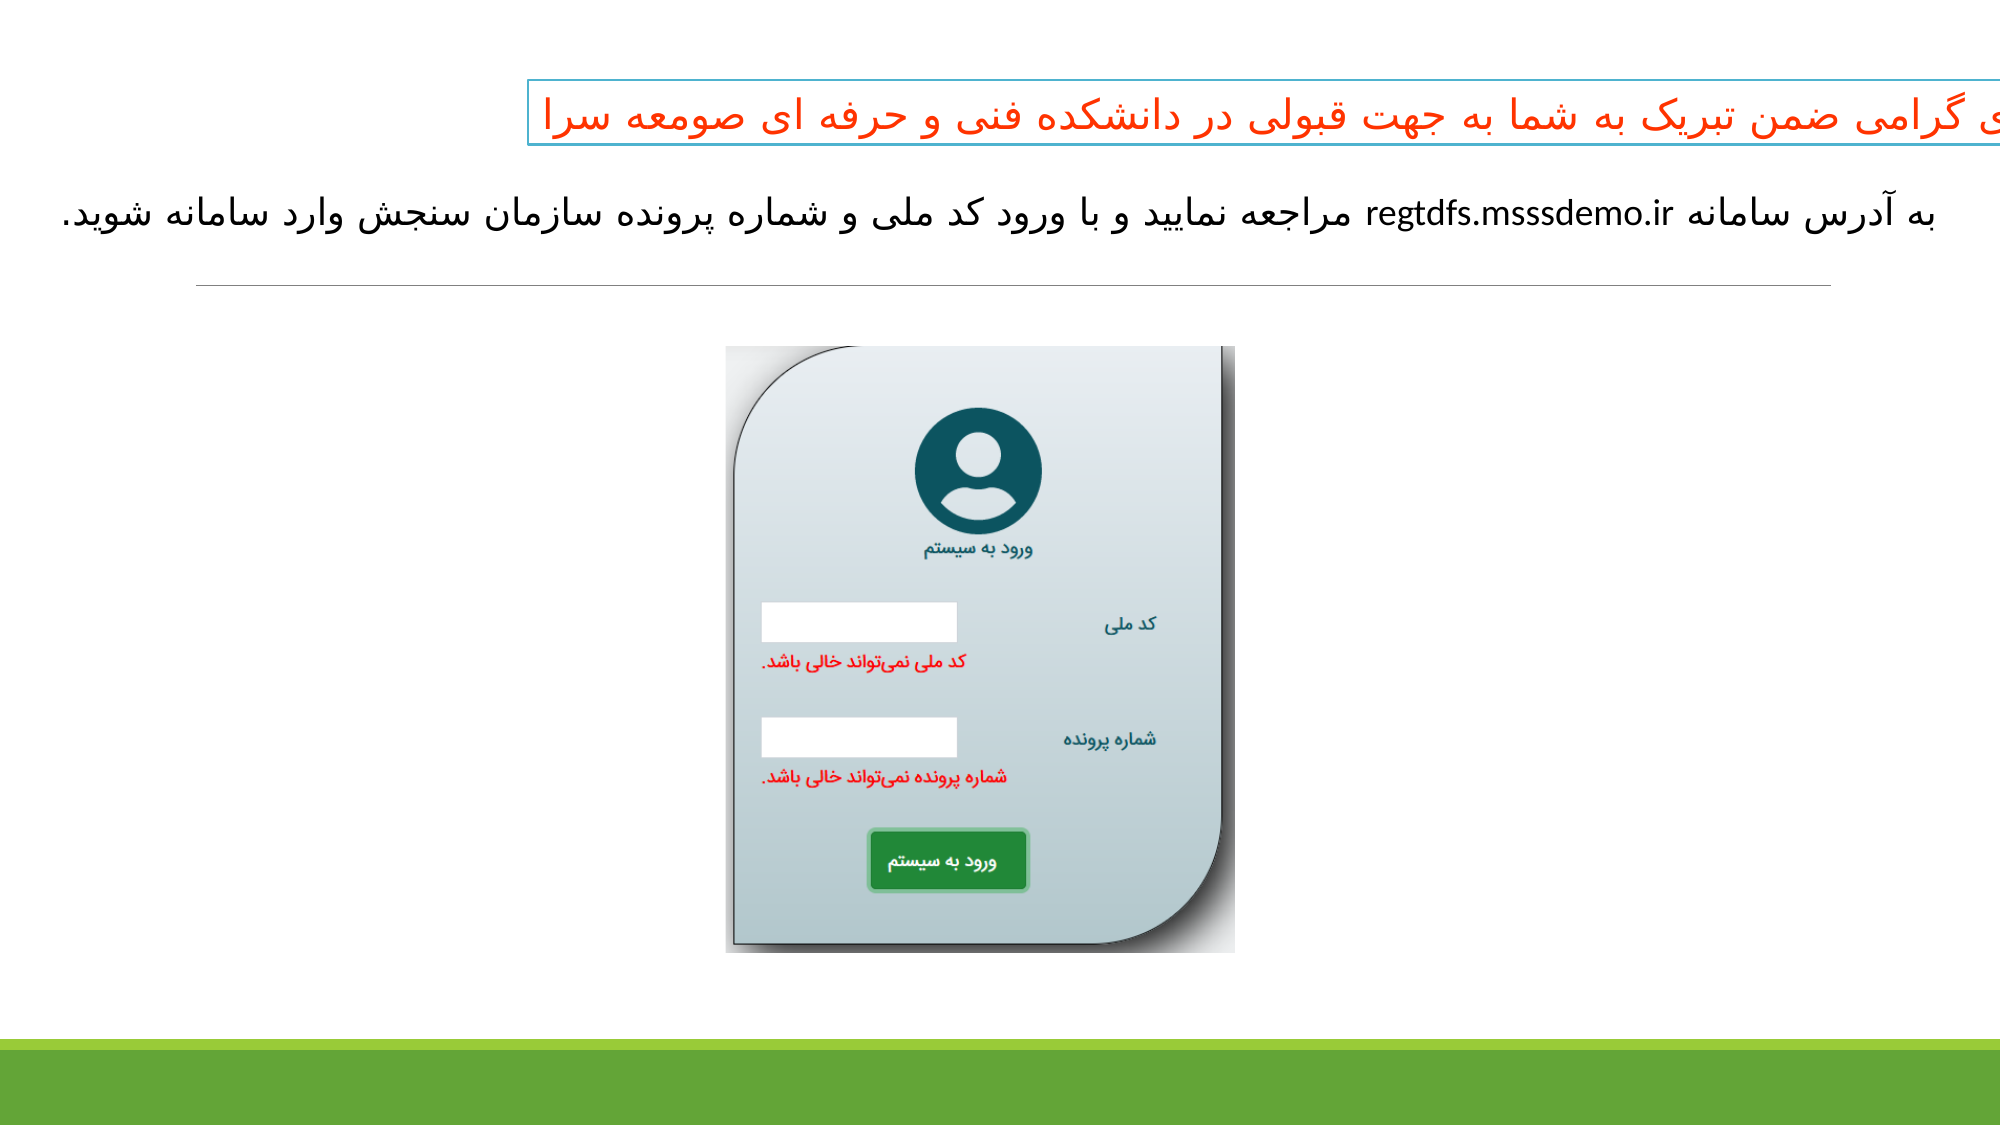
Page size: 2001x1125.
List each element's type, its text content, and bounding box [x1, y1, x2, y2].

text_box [725, 345, 1236, 953]
text_box دانشجوی گرامی ضمن تبریک به شما به جهت قبولی در دانشکده فنی و حرفه ای صومعه سرا [527, 79, 2000, 146]
text_box به آدرس سامانه regtdfs.msssdemo.ir مراجعه نمایید و با ورود کد ملی و شماره پرونده سازمان سنجش وارد سامانه شوید. [45, 180, 1952, 240]
